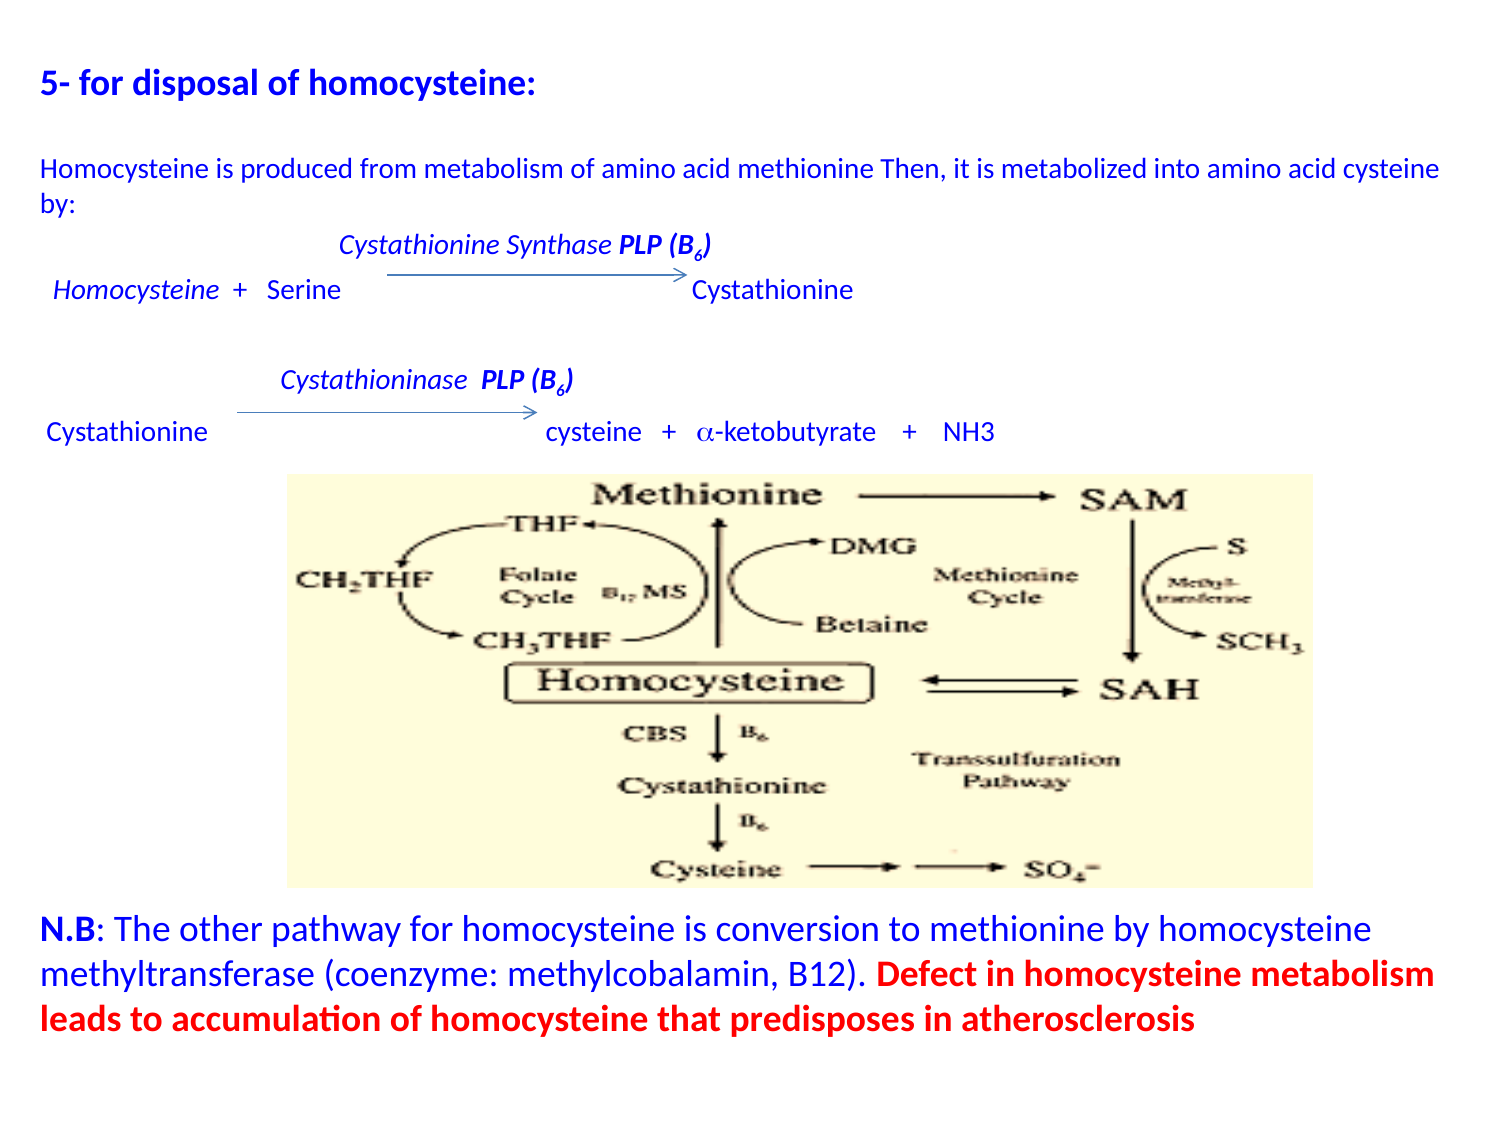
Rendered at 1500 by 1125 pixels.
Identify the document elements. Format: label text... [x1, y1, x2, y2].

list 5- for disposal of homocysteine: Homocysteine is produced from metabolism of amino acid methionine Then, it is metabolized into amino acid cysteine by: Cystathionine Synthase PLP (B6) Homocysteine + Serine Cystathionine Cystathioninase PLP (B6) Cystathionine cysteine + a-ketobutyrate + NH3 N.B: The other pathway for homocysteine is conversion to methionine by homocysteine methyltransferase (coenzyme: methylcobalamin, B12). Defect in homocysteine metabolism leads to accumulation of homocysteine that predisposes in atherosclerosis [24, 50, 1463, 725]
picture [287, 474, 1313, 888]
